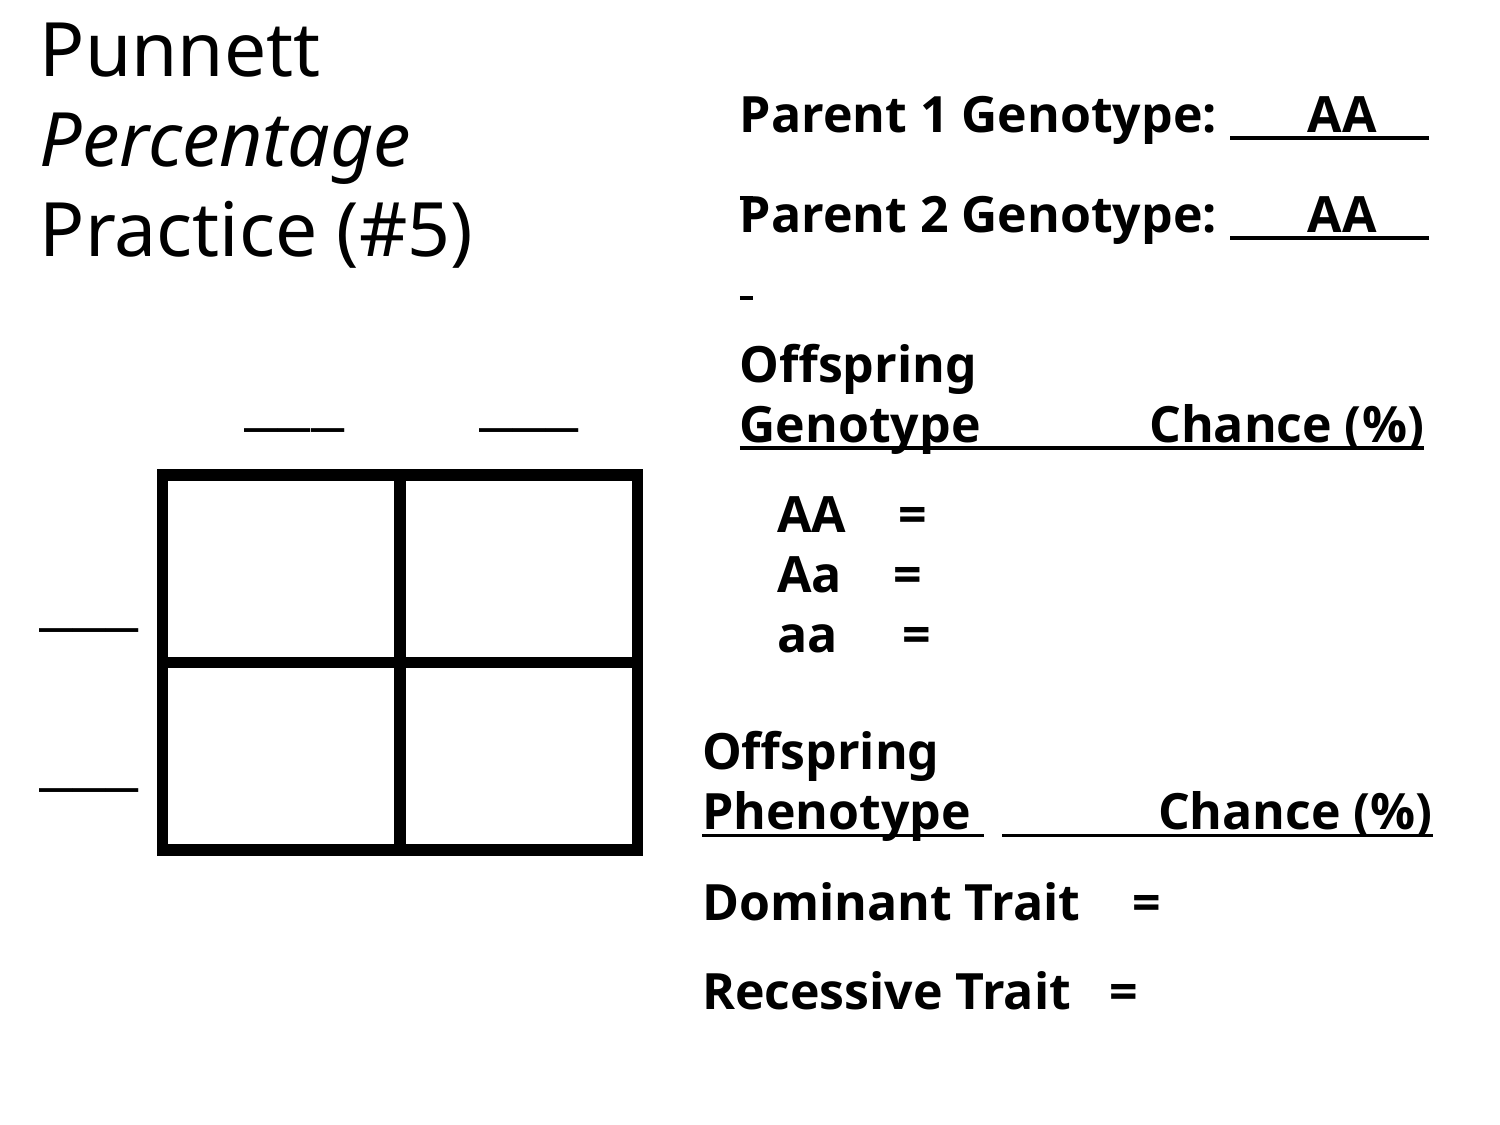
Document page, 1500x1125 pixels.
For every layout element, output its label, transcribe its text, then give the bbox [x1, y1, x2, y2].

text_box ___ ___ [24, 549, 175, 805]
text_box AA = Aa = aa = [762, 474, 1413, 670]
text_box Offspring Phenotype Chance (%) [687, 712, 1475, 848]
table_cell [168, 668, 394, 844]
table_header [168, 481, 394, 657]
table_cell [406, 668, 632, 844]
text_box [237, 412, 350, 473]
title Punnett Percentage Practice (#5) [24, 50, 675, 313]
text_box Parent 2 Genotype: AA [725, 174, 1450, 310]
text_box Dominant Trait = Recessive Trait = [687, 862, 1450, 1028]
table_header [406, 481, 632, 657]
text_box Offspring Genotype Chance (%) [725, 324, 1450, 460]
text_box Parent 1 Genotype: AA [725, 74, 1450, 174]
text_box ___ ___ [200, 349, 613, 445]
